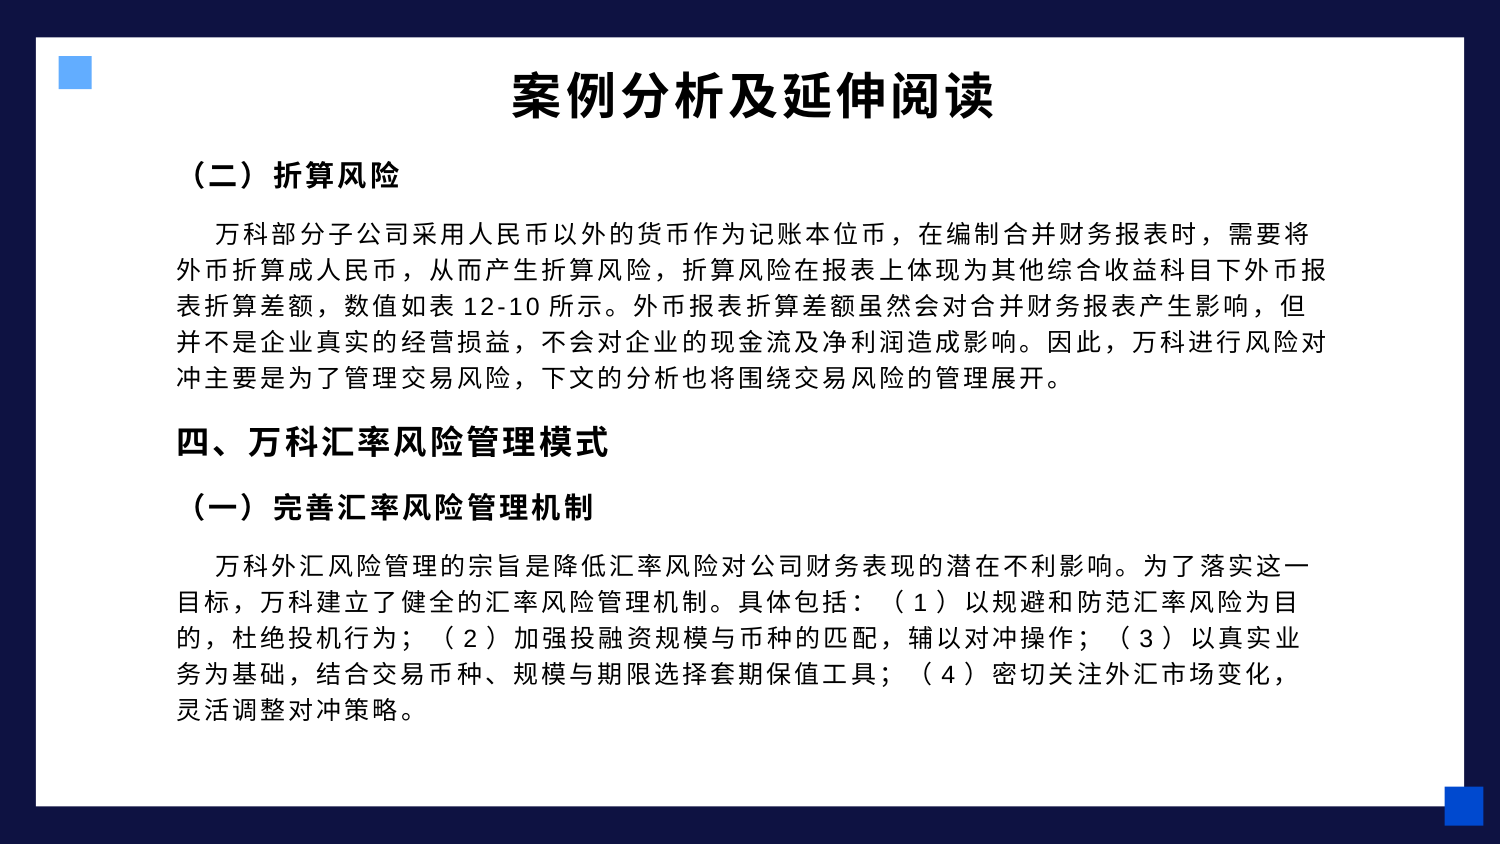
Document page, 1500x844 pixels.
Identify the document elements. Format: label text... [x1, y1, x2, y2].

title 案例分析及延伸阅读 [159, 43, 1344, 133]
list （二）折算风险 万科部分子公司采用人民币以外的货币作为记账本位币，在编制合并财务报表时，需要将外币折算成人民币，从而产生折算风险，折算风险在报表上体现为其他综合收益科目下外币报表折算差额，数值如表12-10所示。外币报表折算差额虽然会对合并财务报表产生影响，但并不是企业真实的经营损益，不会对企业的现金流及净利润造成影响。因此，万科进行风险对冲主要是为了管理交易风险，下文的分析也将围绕交易风险的管理展开。 四、万科汇率风险管理模式 （一）完善汇率风险管理机制 万科外汇风险管理的宗旨是降低汇率风险对公司财务表现的潜在不利影响。为了落实这一目标，万科建立了健全的汇率风险管理机制。具体包括：（1）以规避和防范汇率风险为目的，杜绝投机行为；（2）加强投融资规模与币种的匹配，辅以对冲操作；（3）以真实业务为基础，结合交易币种、规模与期限选择套期保值工具；（4）密切关注外汇市场变化，灵活调整对冲策略。 [159, 150, 1344, 741]
